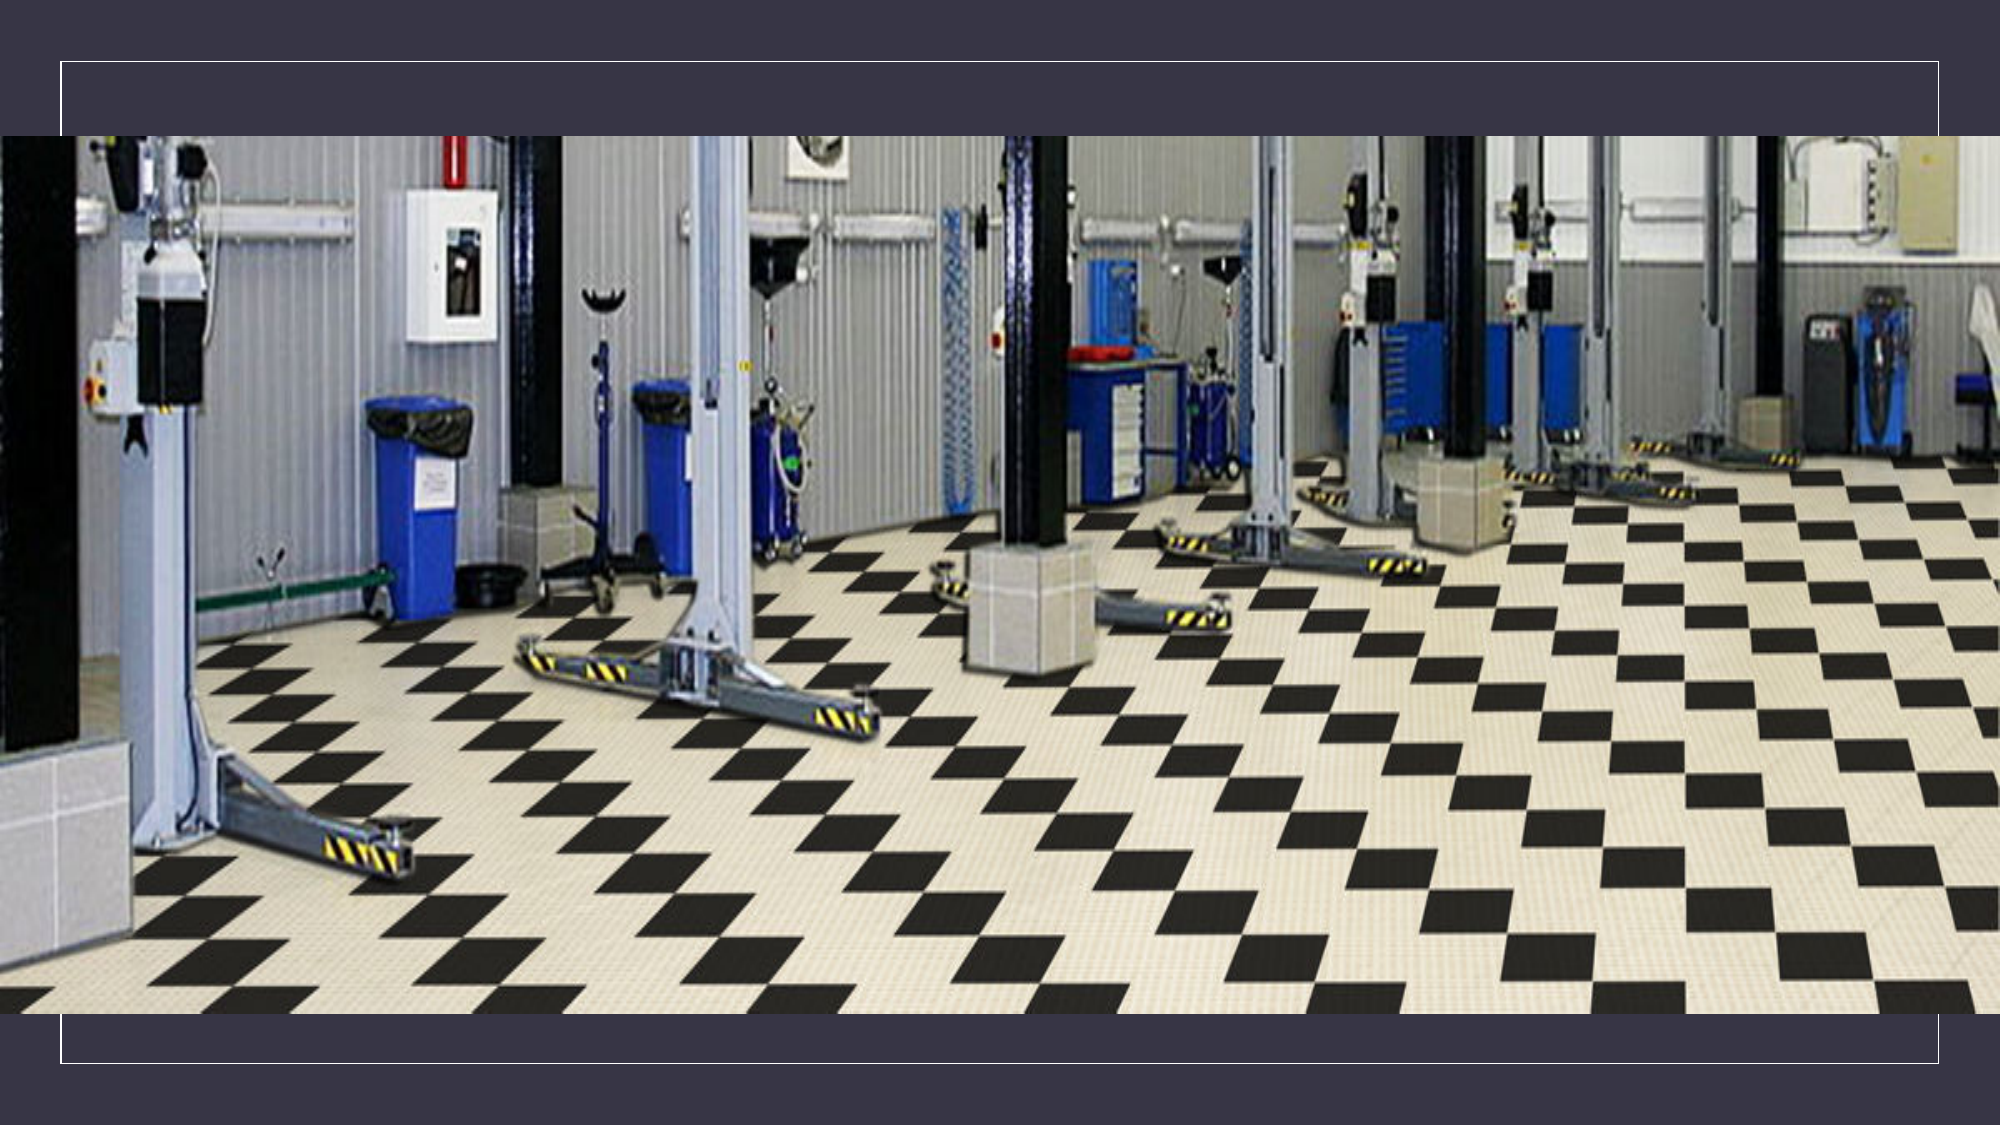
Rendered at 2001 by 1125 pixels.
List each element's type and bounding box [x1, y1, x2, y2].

picture [0, 136, 2000, 1014]
